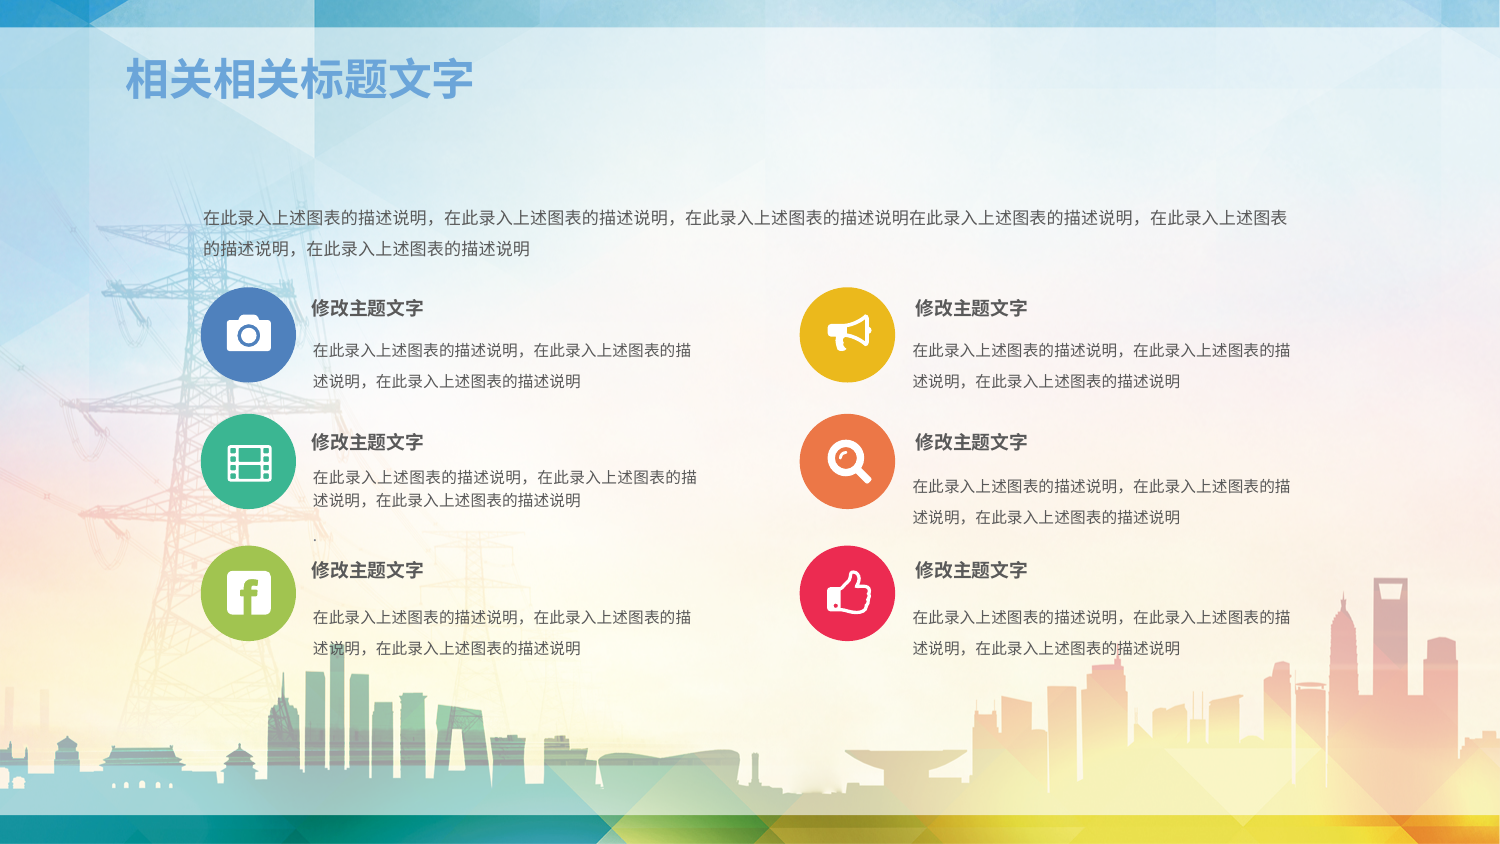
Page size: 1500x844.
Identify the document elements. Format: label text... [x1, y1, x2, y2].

text_box 在此录入上述图表的描述说明，在此录入上述图表的描述说明，在此录入上述图表的描述说明 [912, 328, 1297, 385]
text_box 在此录入上述图表的描述说明，在此录入上述图表的描述说明，在此录入上述图表的描述说明 [312, 595, 697, 653]
text_box 相关相关标题文字 [110, 44, 743, 112]
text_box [200, 545, 297, 642]
picture [0, 816, 1500, 844]
text_box 修改主题文字 [311, 296, 604, 320]
text_box 修改主题文字 [311, 430, 604, 454]
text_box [200, 413, 297, 510]
text_box 在此录入上述图表的描述说明，在此录入上述图表的描述说明，在此录入上述图表的描述说明 [912, 464, 1297, 522]
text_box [799, 413, 896, 510]
text_box 在此录入上述图表的描述说明，在此录入上述图表的描述说明，在此录入上述图表的描述说明在此录入上述图表的描述说明，在此录入上述图表的描述说明，在此录入上述图表的描述说明 [203, 196, 1299, 254]
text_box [799, 545, 896, 642]
text_box 在此录入上述图表的描述说明，在此录入上述图表的描述说明，在此录入上述图表的描述说明 [912, 595, 1297, 653]
picture [0, 0, 1500, 27]
text_box 修改主题文字 [915, 430, 1207, 454]
text_box 修改主题文字 [915, 296, 1207, 320]
text_box 在此录入上述图表的描述说明，在此录入上述图表的描述说明，在此录入上述图表的描述说明 [312, 328, 697, 385]
text_box 修改主题文字 [915, 558, 1207, 582]
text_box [200, 287, 297, 383]
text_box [799, 287, 896, 383]
text_box 在此录入上述图表的描述说明，在此录入上述图表的描述说明，在此录入上述图表的描述说明 . [312, 464, 697, 522]
text_box 修改主题文字 [311, 558, 604, 582]
